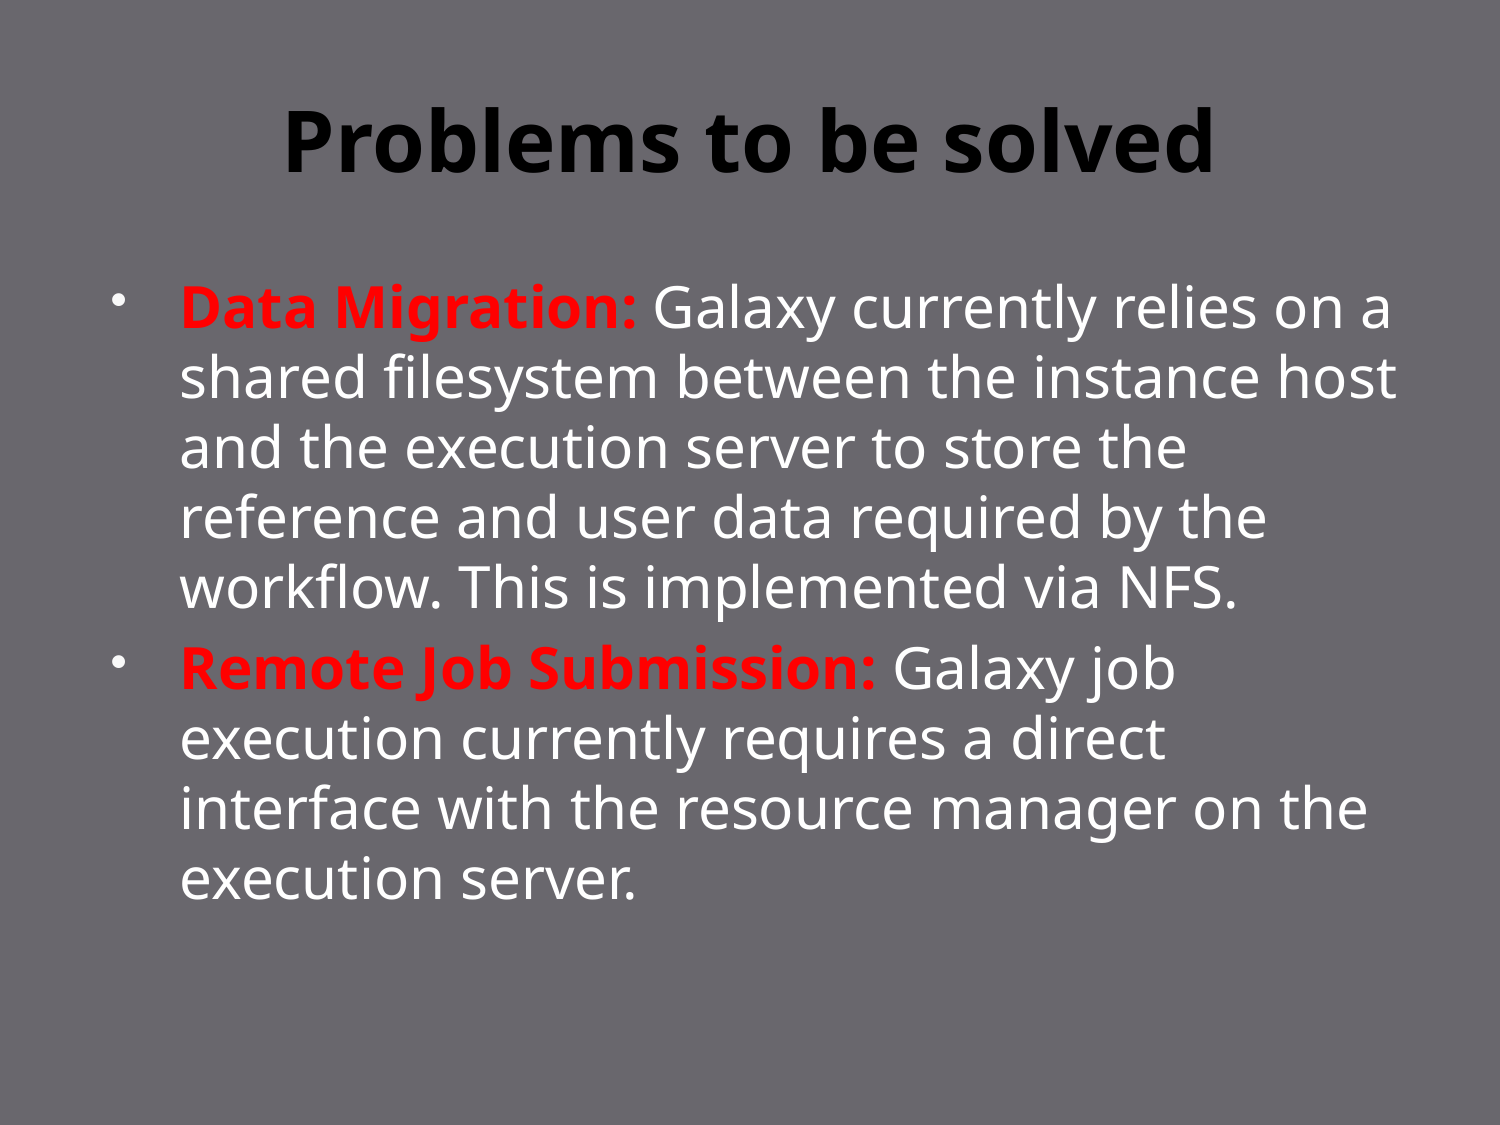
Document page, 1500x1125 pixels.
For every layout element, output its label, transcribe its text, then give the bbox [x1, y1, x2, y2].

title Problems to be solved [75, 45, 1425, 233]
list Data Migration: Galaxy currently relies on a shared filesystem between the instance host and the execution server to store the reference and user data required by the workflow. This is implemented via NFS. Remote Job Submission: Galaxy job execution currently requires a direct interface with the resource manager on the execution server. [75, 262, 1425, 1035]
